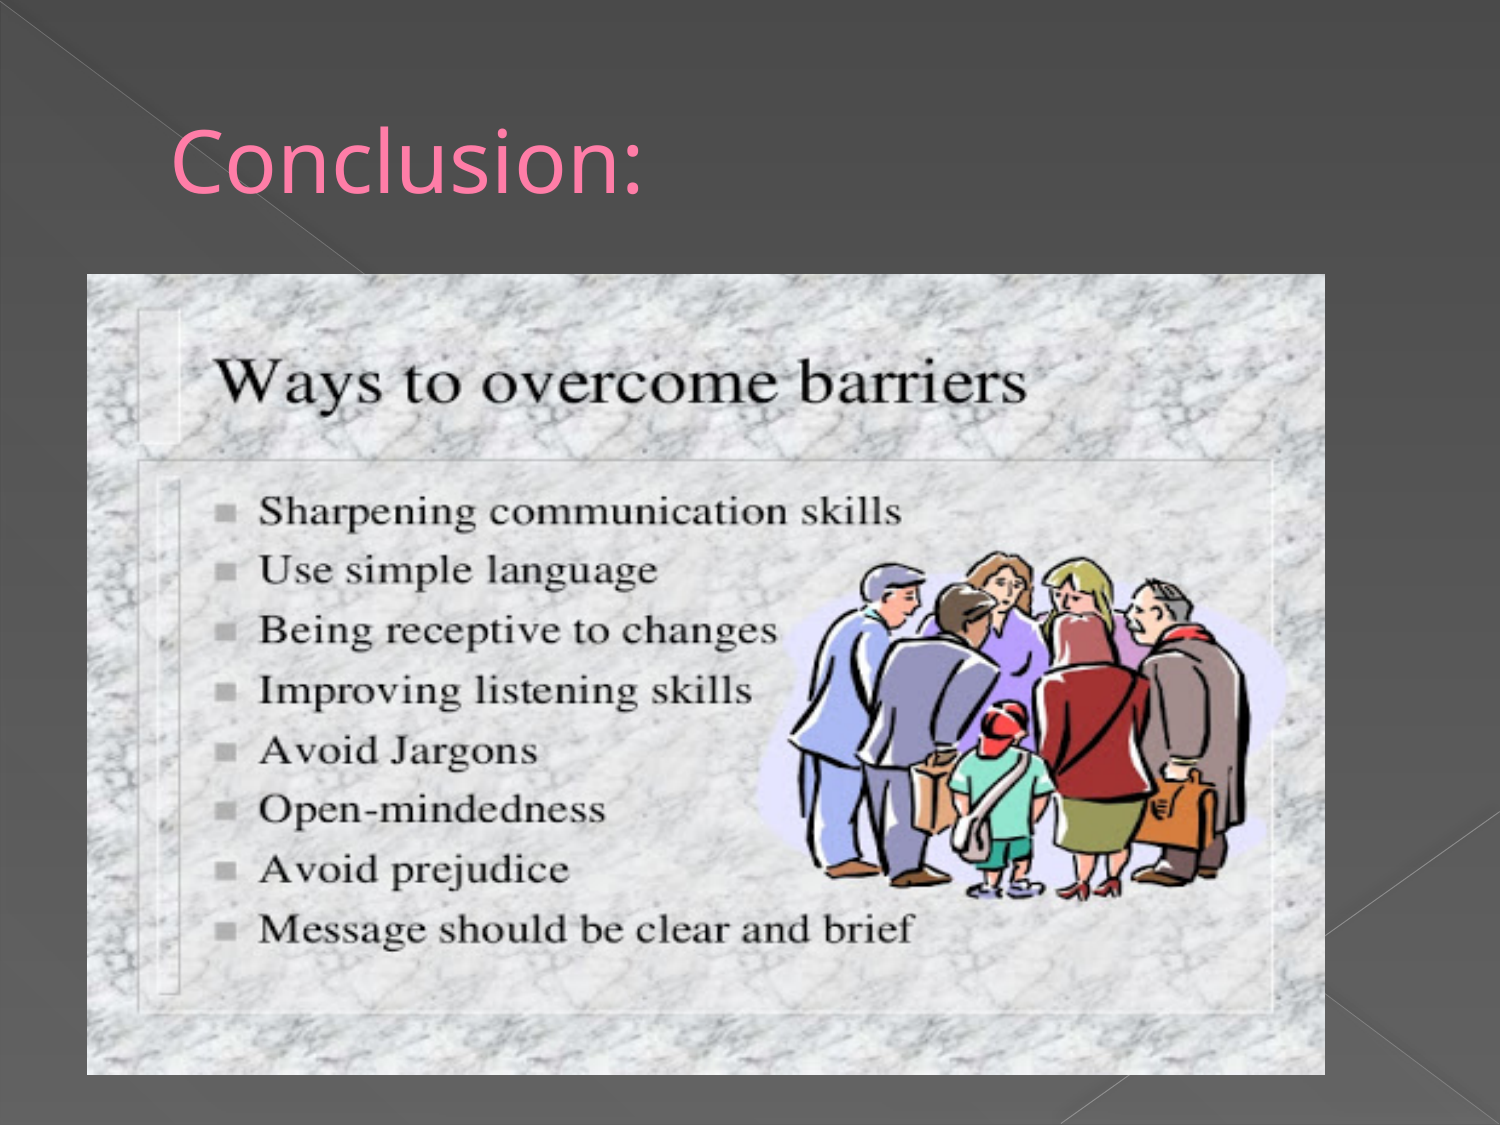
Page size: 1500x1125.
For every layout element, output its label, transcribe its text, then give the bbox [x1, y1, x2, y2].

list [87, 274, 1326, 1076]
title Conclusion: [75, 43, 1425, 274]
